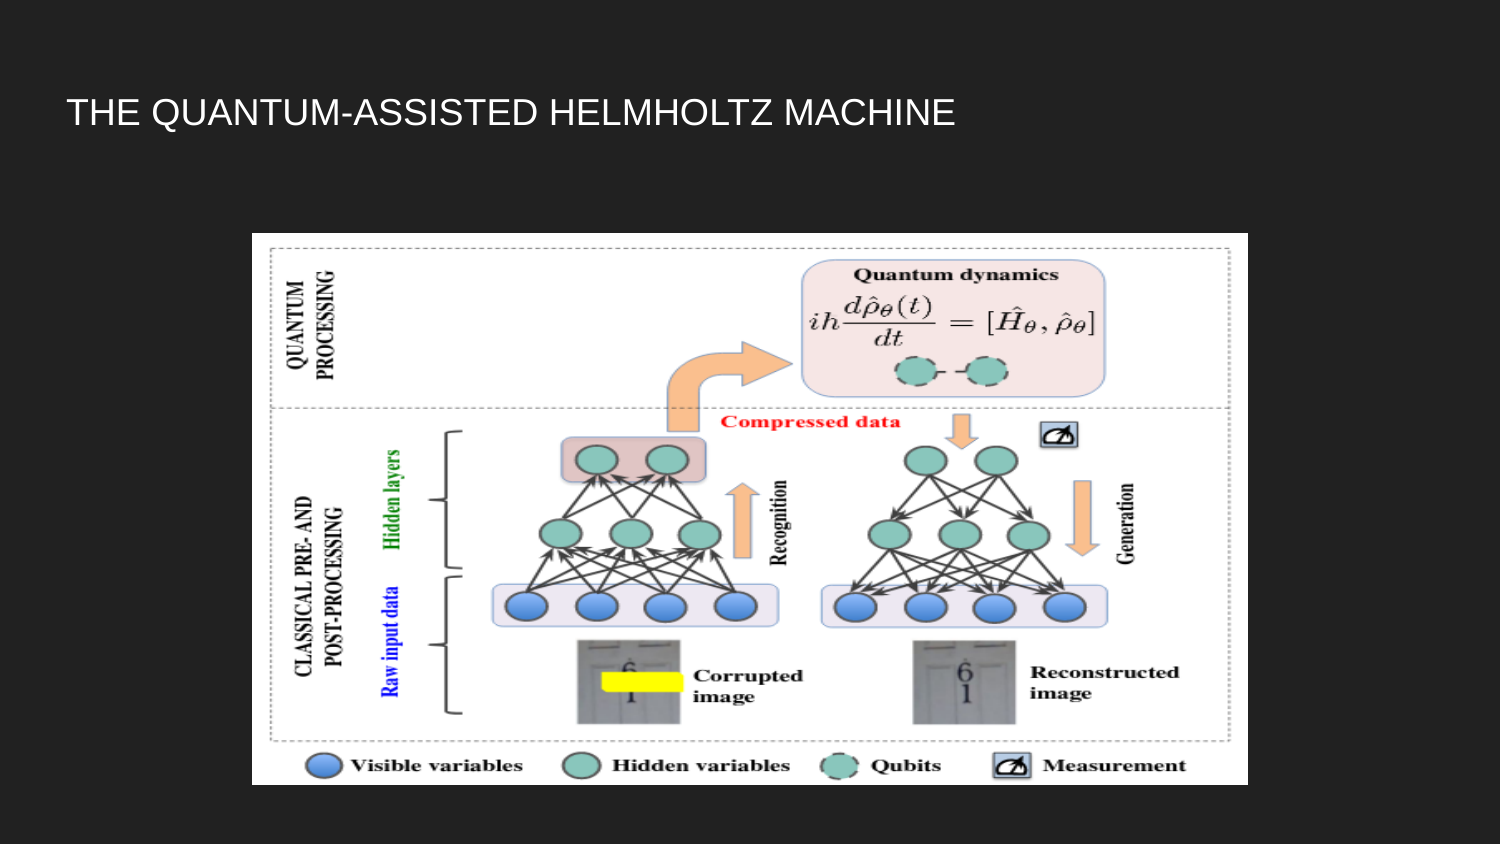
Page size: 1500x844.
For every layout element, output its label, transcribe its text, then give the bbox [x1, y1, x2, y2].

title THE QUANTUM-ASSISTED HELMHOLTZ MACHINE [51, 72, 1449, 167]
picture [251, 233, 1249, 785]
